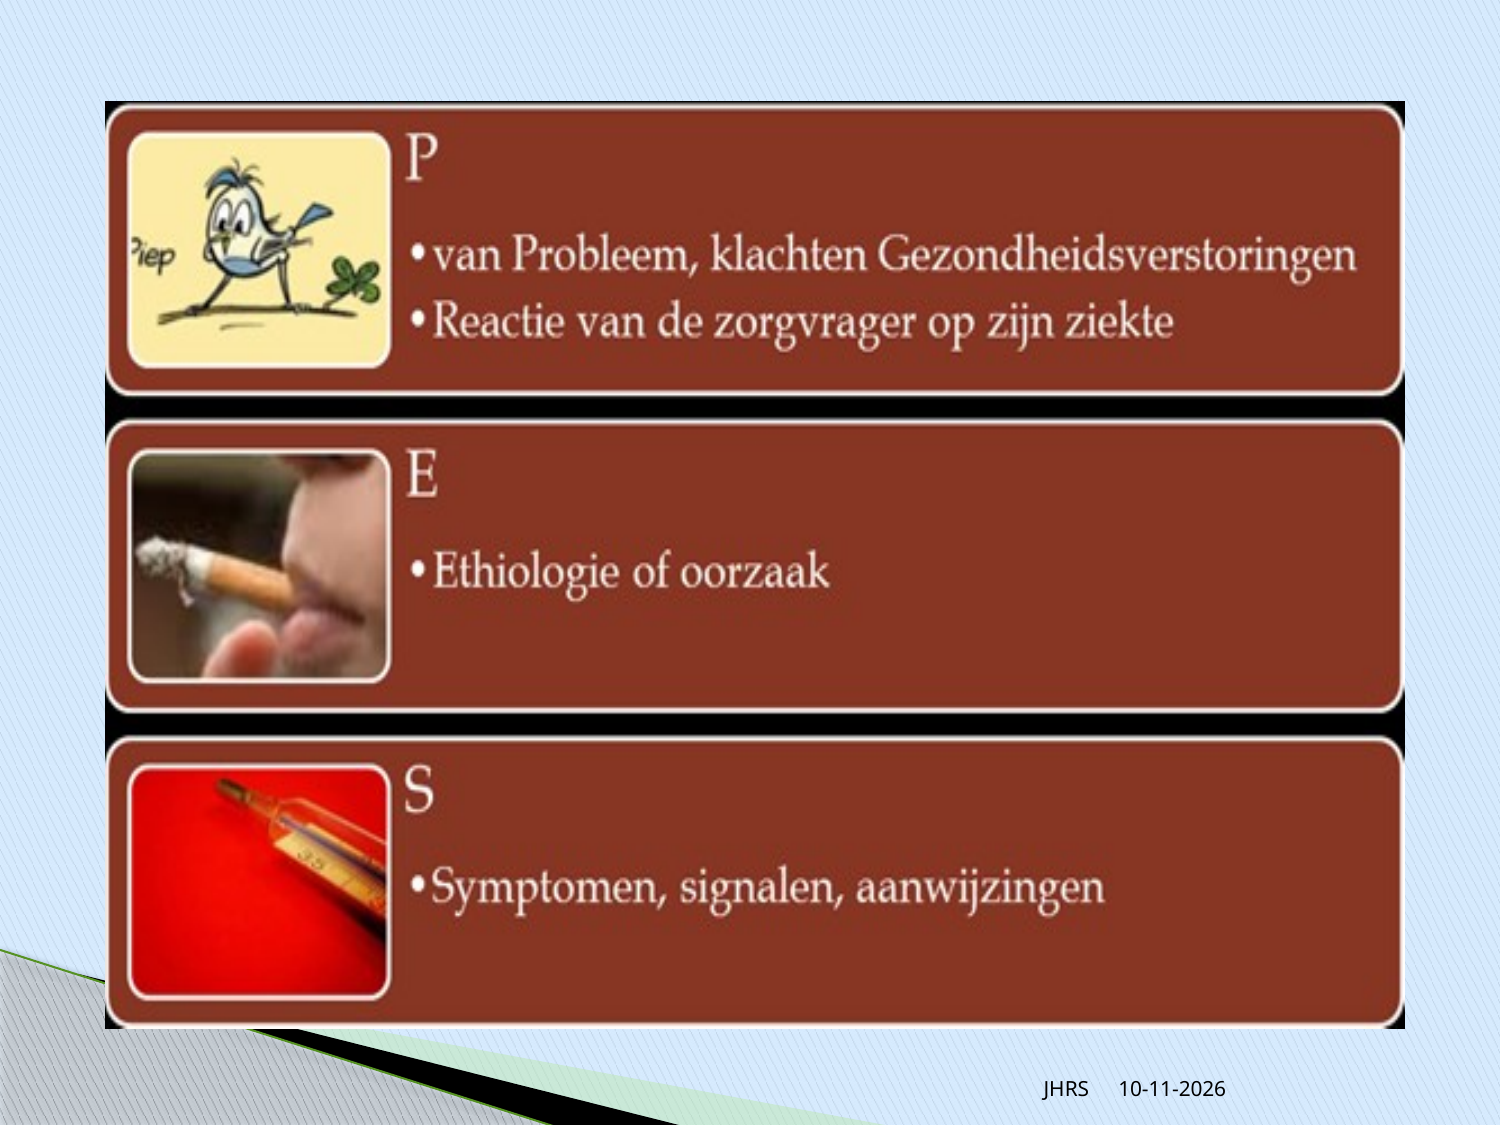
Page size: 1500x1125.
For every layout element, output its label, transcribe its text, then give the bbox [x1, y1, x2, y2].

footer JHRS [718, 1051, 1105, 1112]
picture [105, 101, 1405, 1030]
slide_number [1105, 1051, 1419, 1112]
